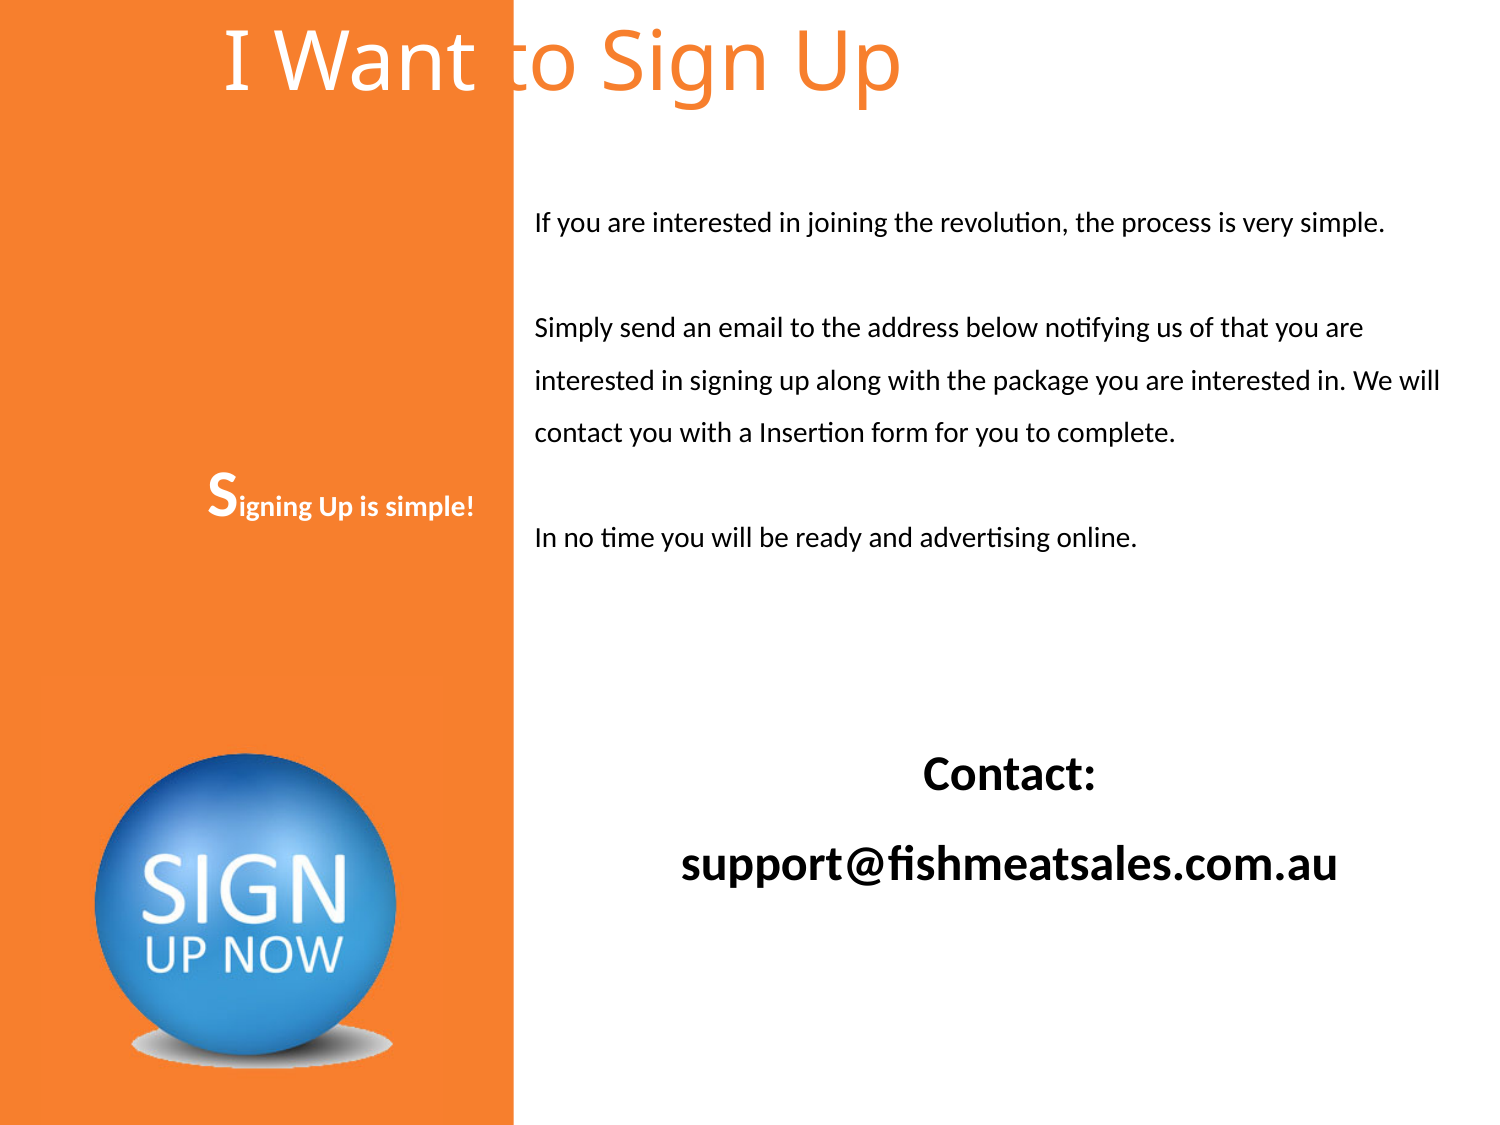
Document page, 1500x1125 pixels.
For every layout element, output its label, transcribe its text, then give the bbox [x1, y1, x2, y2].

text_box If you are interested in joining the revolution, the process is very simple. Simply send an email to the address below notifying us of that you are interested in signing up along with the package you are interested in. We will contact you with a Insertion form for you to complete. In no time you will be ready and advertising online. Contact: support@fishmeatsales.com.au [519, 178, 1500, 1125]
text_box [0, 0, 516, 1125]
text_box I Want to Sign Up [112, 0, 1016, 115]
text_box Signing Up is simple! [100, 442, 491, 538]
picture [41, 676, 444, 1125]
